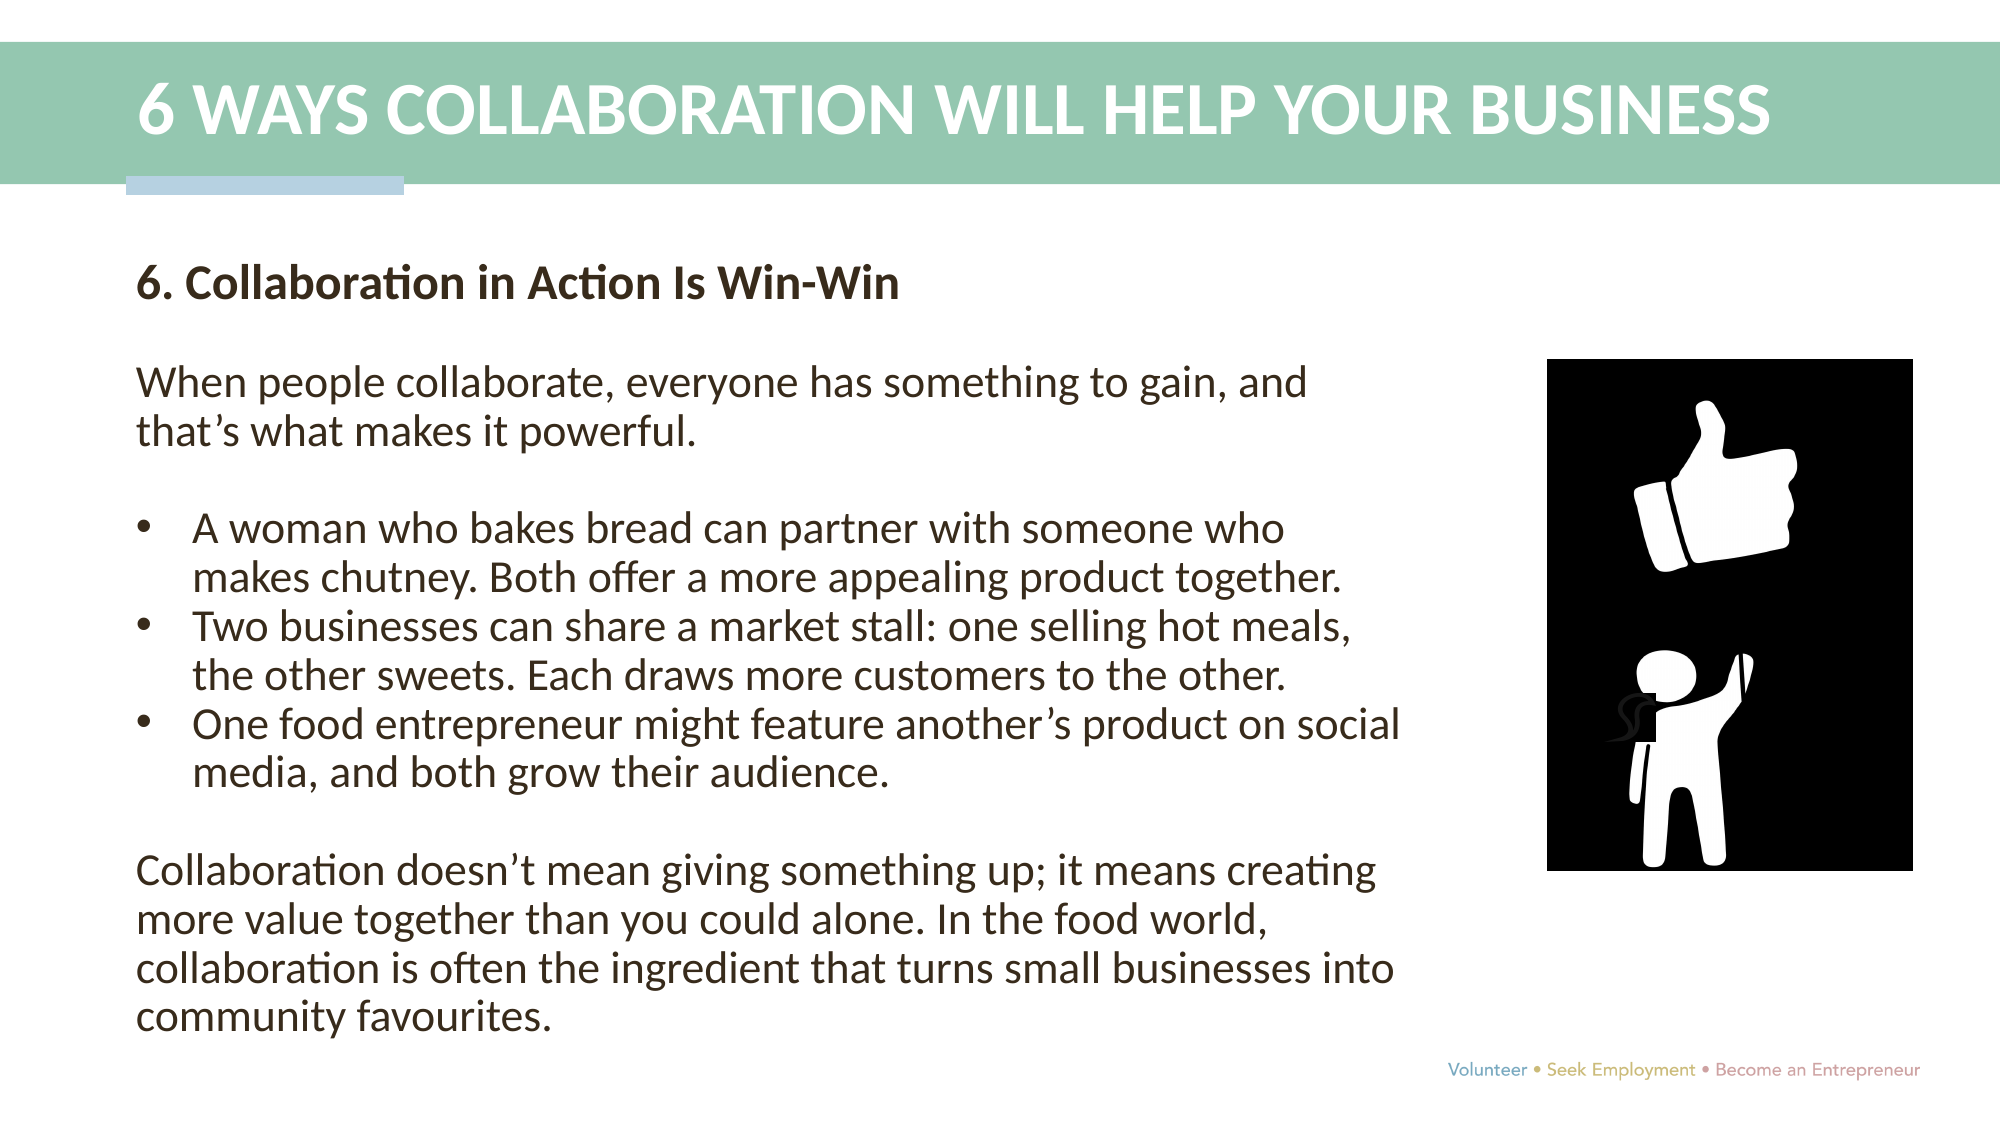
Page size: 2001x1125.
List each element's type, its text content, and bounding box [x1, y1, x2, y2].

list 6. Collaboration in Action Is Win-Win When people collaborate, everyone has something to gain, and that’s what makes it powerful. A woman who bakes bread can partner with someone who makes chutney. Both offer a more appealing product together. Two businesses can share a market stall: one selling hot meals, the other sweets. Each draws more customers to the other. One food entrepreneur might feature another’s product on social media, and both grow their audience. Collaboration doesn’t mean giving something up; it means creating more value together than you could alone. In the food world, collaboration is often the ingredient that turns small businesses into community favourites. [121, 253, 1419, 1020]
picture [1418, 1046, 1971, 1103]
list 6 WAYS COLLABORATION WILL HELP YOUR BUSINESS [123, 51, 1913, 170]
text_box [1547, 359, 1913, 871]
